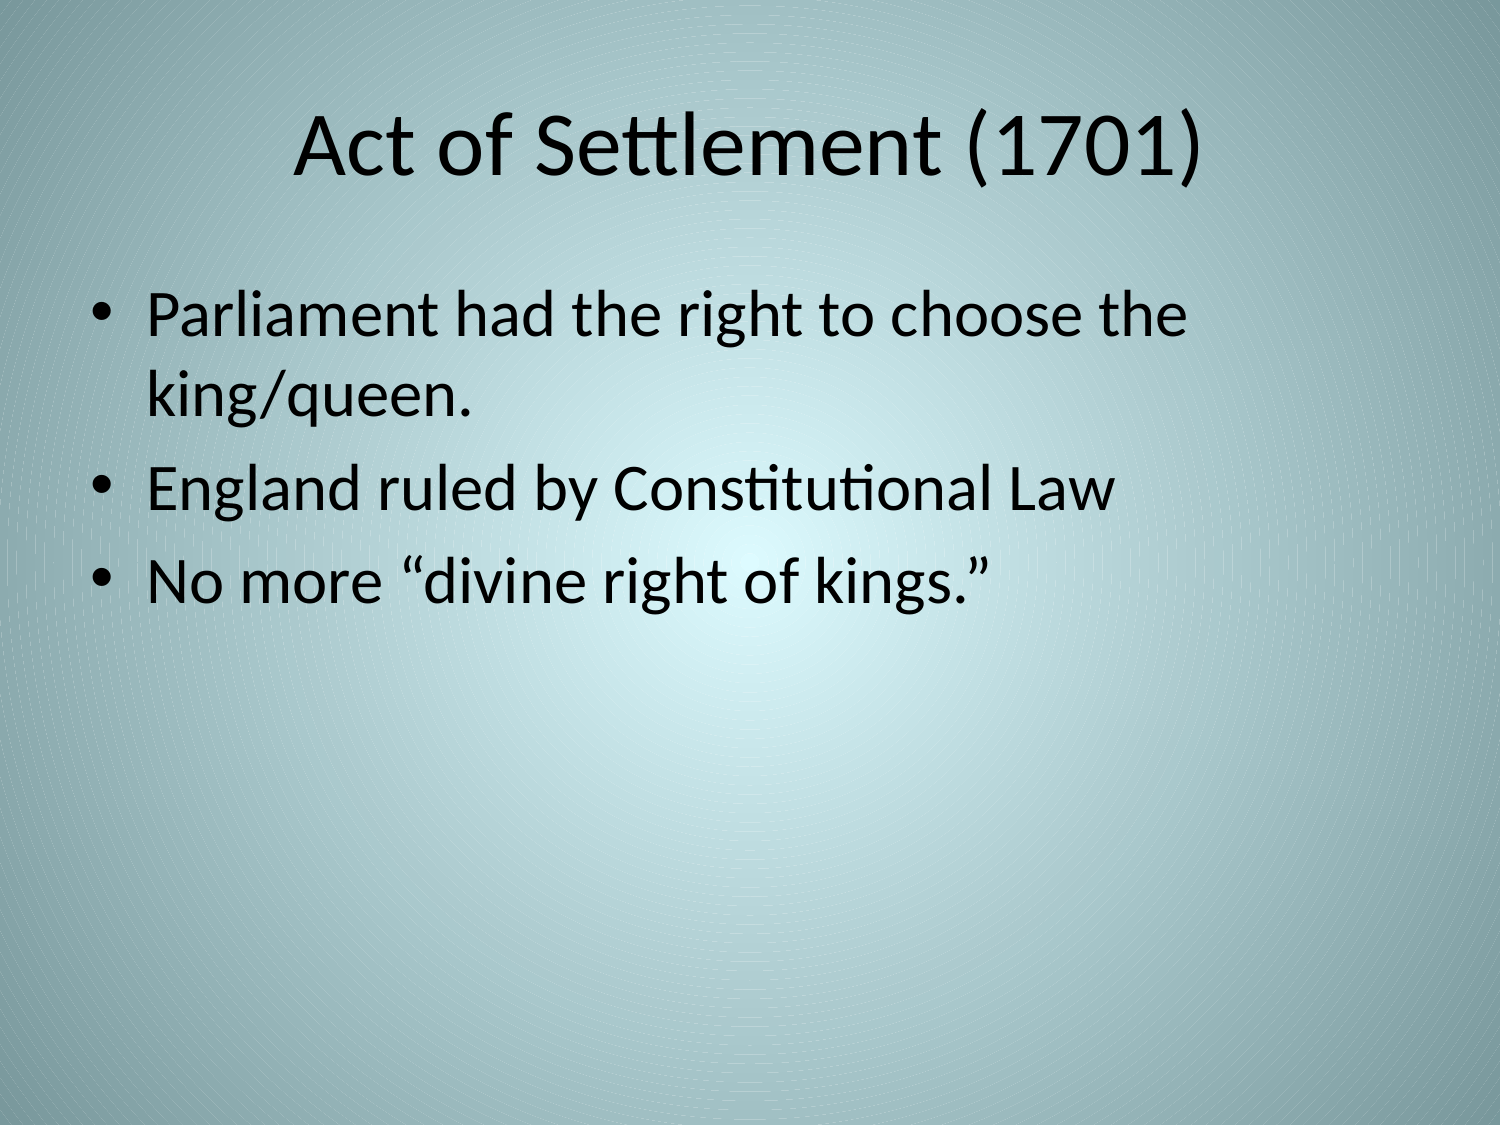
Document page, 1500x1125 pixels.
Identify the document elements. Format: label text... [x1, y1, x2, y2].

list Parliament had the right to choose the king/queen. England ruled by Constitutional Law No more “divine right of kings.” [75, 262, 1425, 1005]
title Act of Settlement (1701) [75, 45, 1425, 233]
